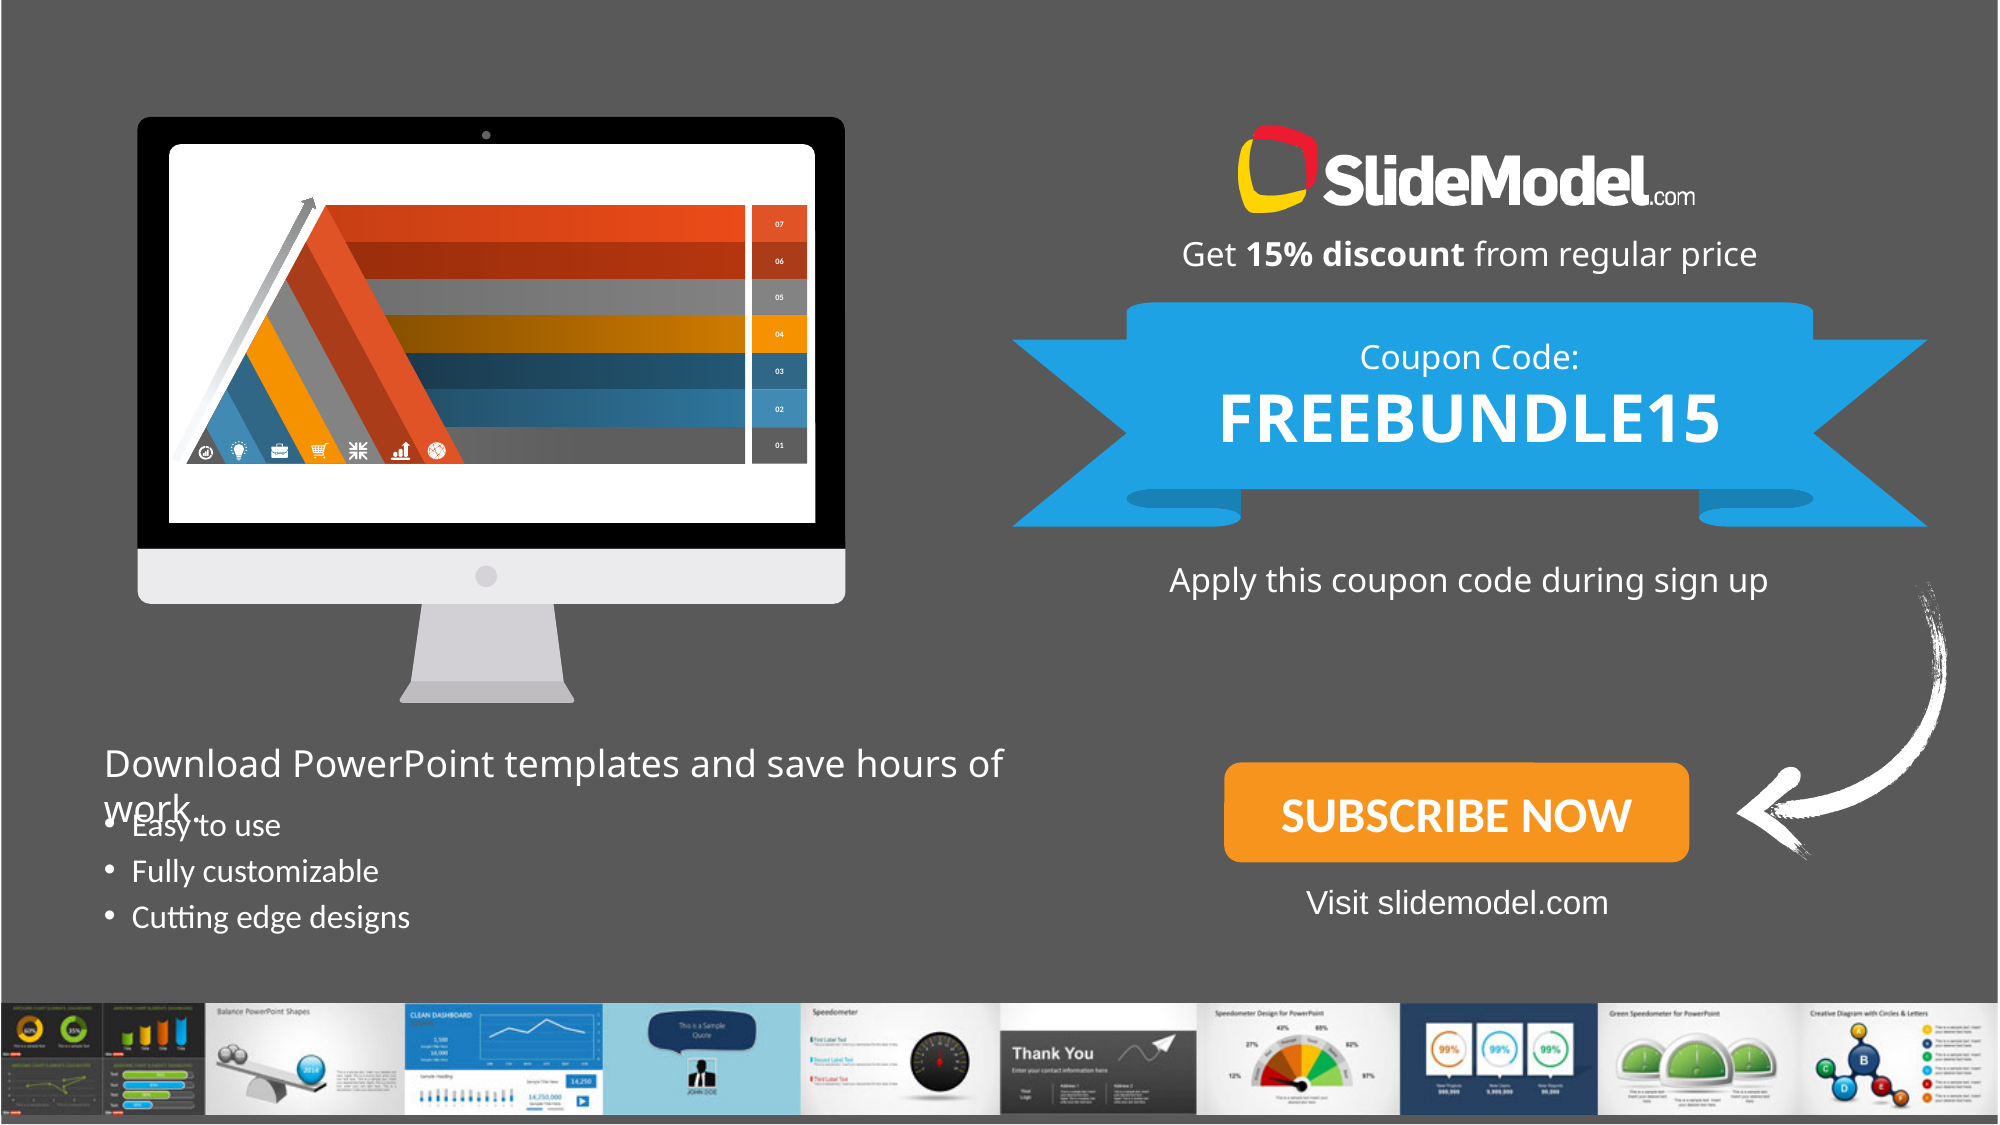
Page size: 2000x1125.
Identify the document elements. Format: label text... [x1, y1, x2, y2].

text_box [1736, 594, 1948, 861]
text_box Get 15% discount from regular price [1058, 225, 1882, 281]
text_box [137, 116, 846, 703]
text_box [0, 0, 1999, 1125]
text_box Apply this coupon code during sign up [1129, 551, 1811, 607]
text_box Coupon Code: FREEBUNDLE15 [1173, 329, 1767, 464]
picture [1, 1003, 1998, 1115]
text_box Visit slidemodel.com [1248, 875, 1668, 927]
text_box Easy to use Fully customizable Cutting edge designs [89, 838, 863, 943]
text_box [1012, 302, 1928, 527]
picture [1237, 125, 1695, 213]
text_box Download PowerPoint templates and save hours of work. [89, 732, 1059, 838]
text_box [186, 181, 808, 478]
text_box SUBSCRIBE NOW [1223, 761, 1691, 864]
